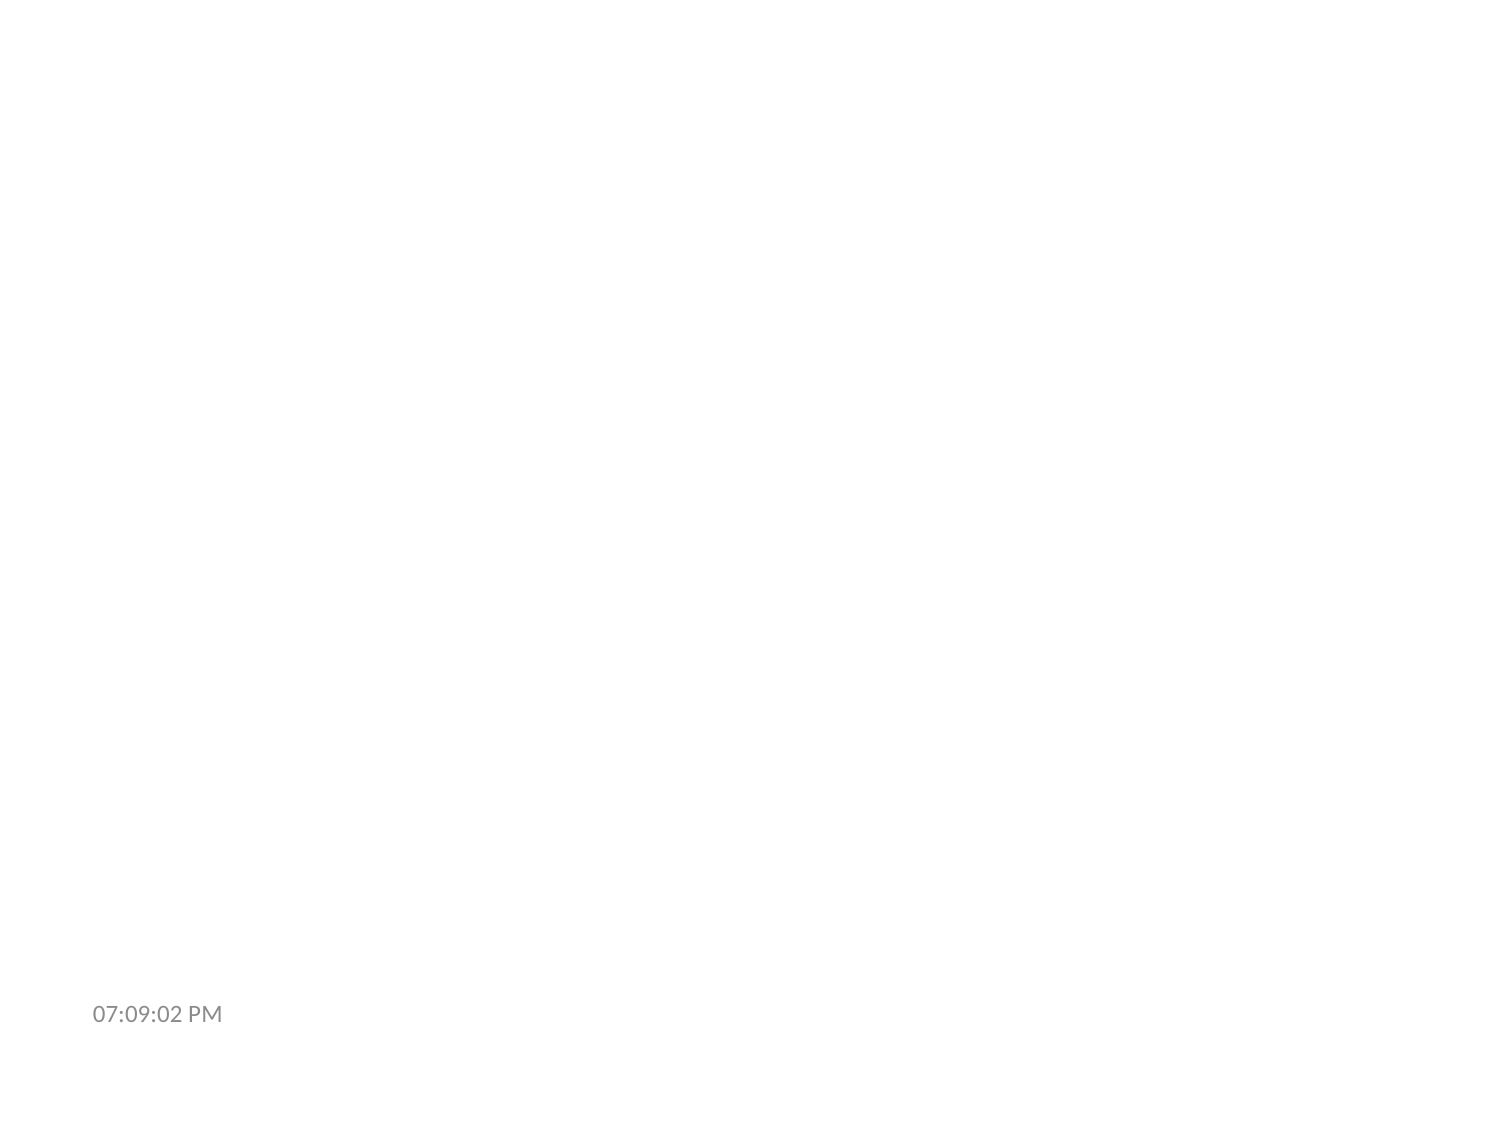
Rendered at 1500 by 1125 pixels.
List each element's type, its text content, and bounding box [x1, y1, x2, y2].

text_box 3:35:09 PM [77, 982, 428, 1043]
